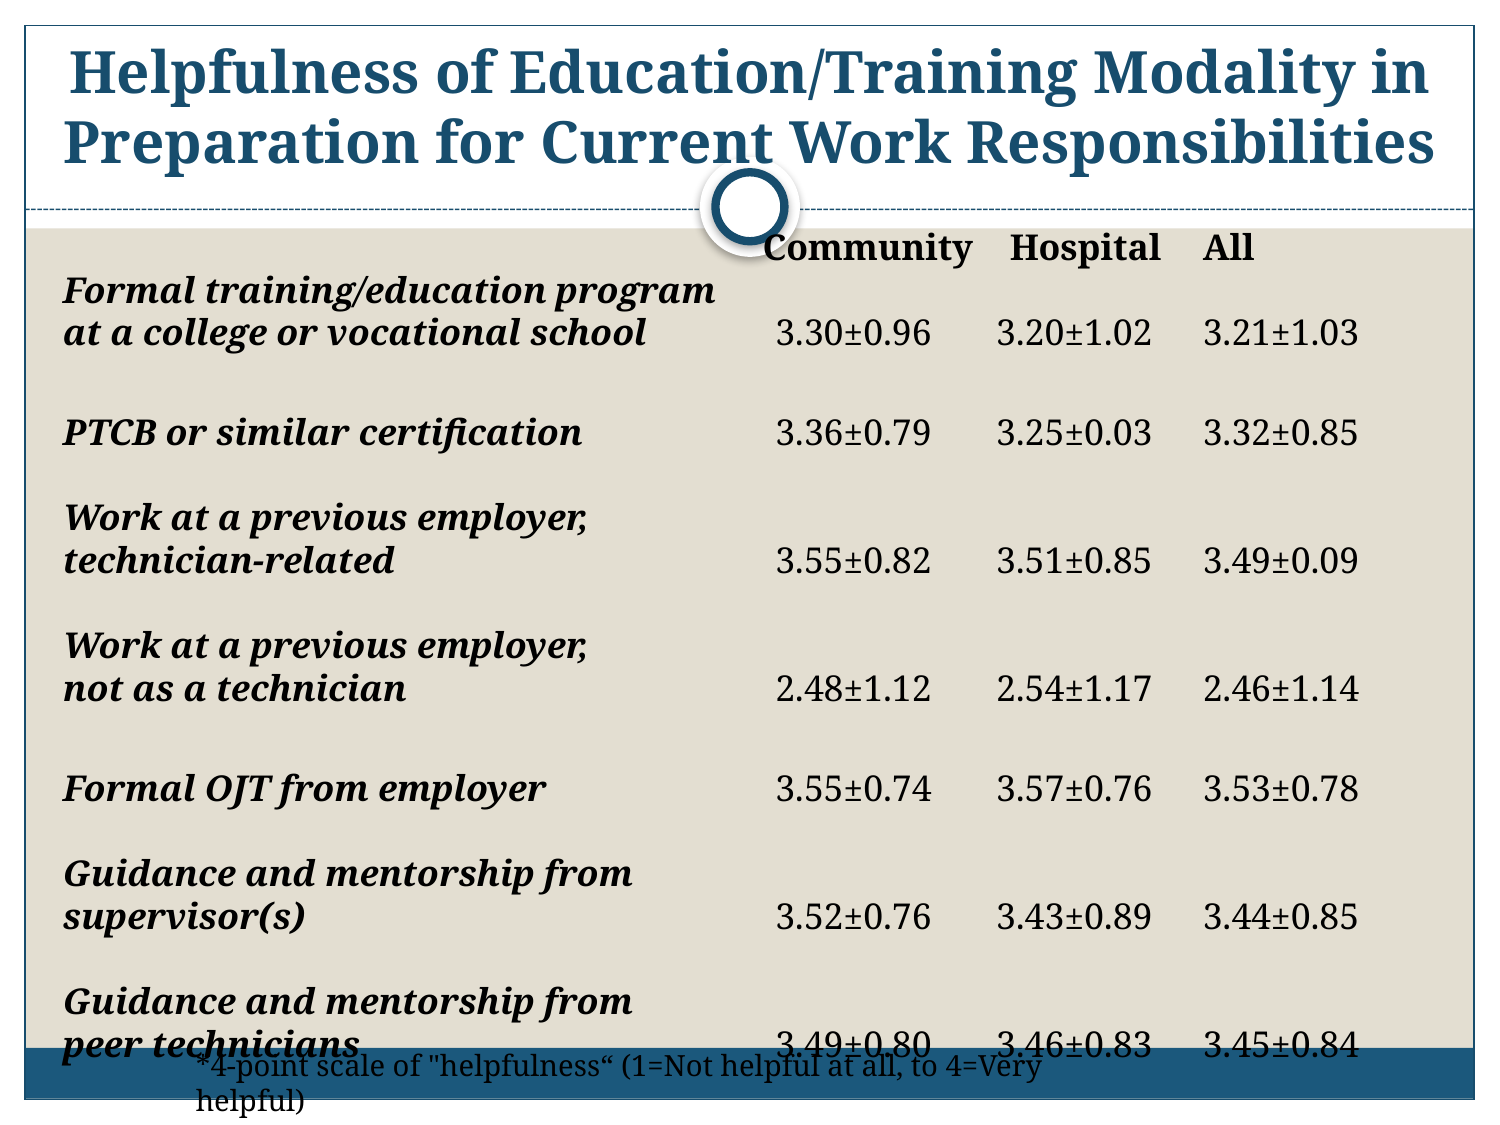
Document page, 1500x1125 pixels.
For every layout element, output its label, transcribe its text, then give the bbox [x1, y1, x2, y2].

footer *4-point scale of "helpfulness“ (1=Not helpful at all, to 4=Very helpful) [181, 1079, 1142, 1085]
list Community Hospital All Formal training/education program at a college or vocational school 3.30±0.96 3.20±1.02 3.21±1.03 PTCB or similar certification 3.36±0.79 3.25±0.03 3.32±0.85 Work at a previous employer, technician-related 3.55±0.82 3.51±0.85 3.49±0.09 Work at a previous employer, not as a technician 2.48±1.12 2.54±1.17 2.46±1.14 Formal OJT from employer 3.55±0.74 3.57±0.76 3.53±0.78 Guidance and mentorship from supervisor(s) 3.52±0.76 3.43±0.89 3.44±0.85 Guidance and mentorship from peer technicians 3.49±0.80 3.46±0.83 3.45±0.84 [48, 217, 1457, 1079]
title Helpfulness of Education/Training Modality in Preparation for Current Work Responsibilities [0, 0, 1500, 183]
